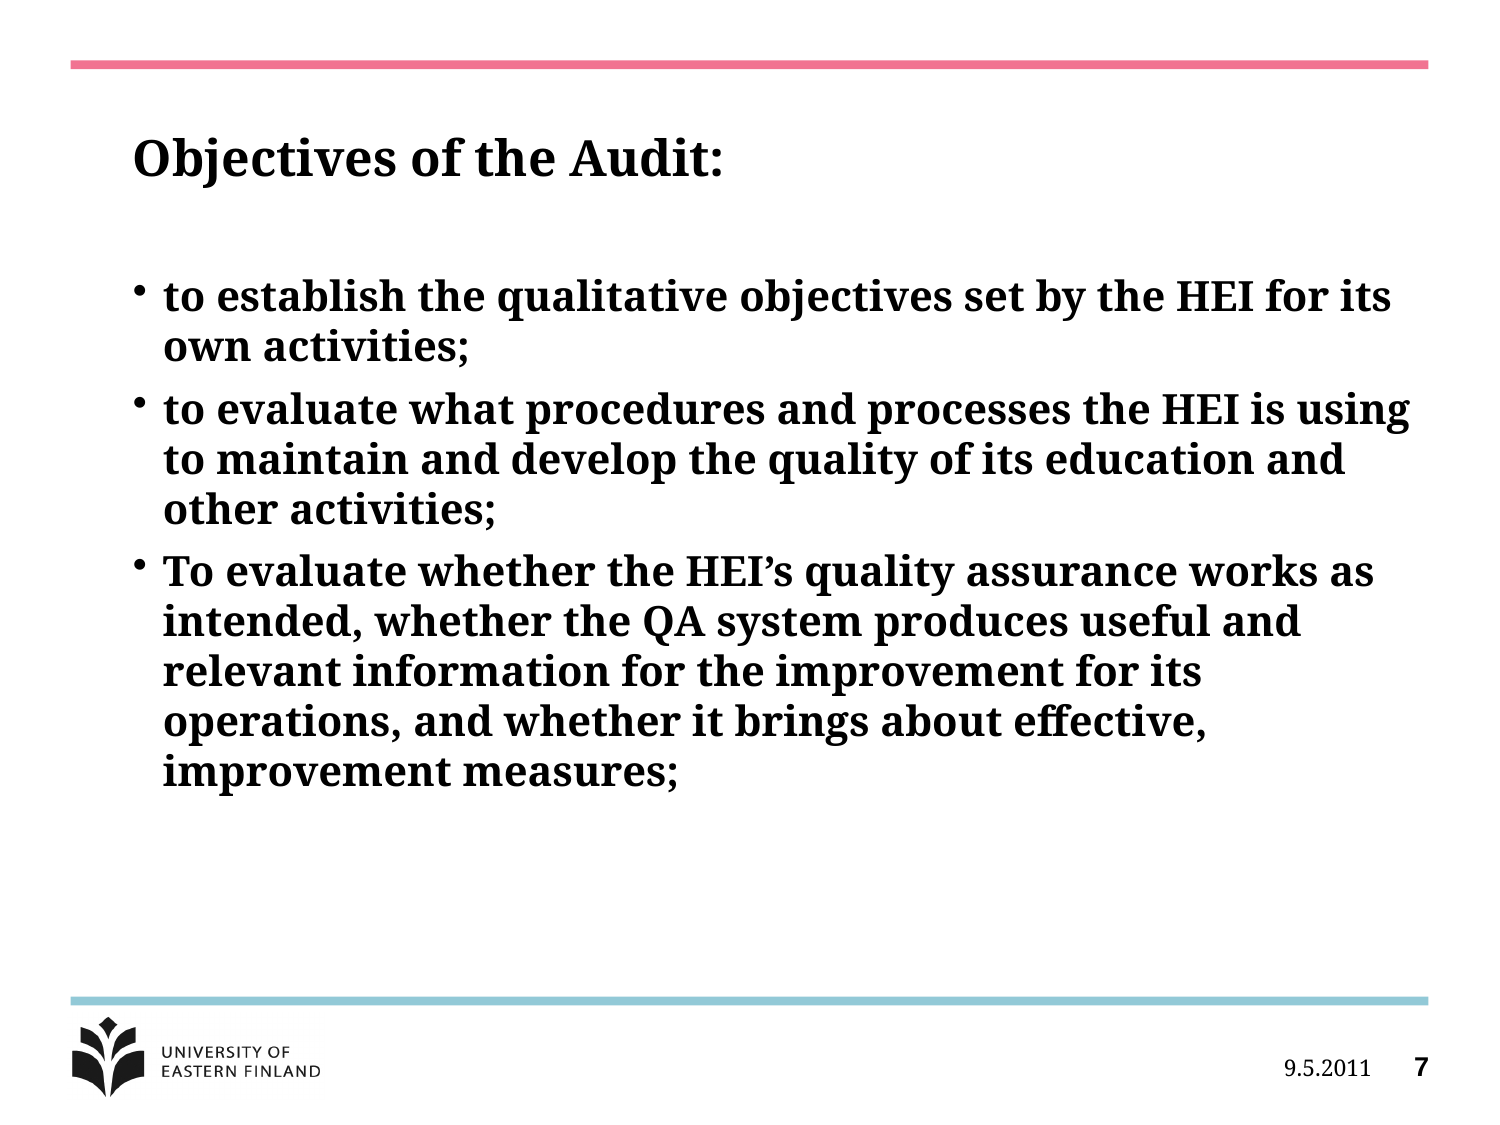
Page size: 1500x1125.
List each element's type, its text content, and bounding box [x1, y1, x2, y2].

title Objectives of the Audit: [117, 107, 1430, 262]
list to establish the qualitative objectives set by the HEI for its own activities; to evaluate what procedures and processes the HEI is using to maintain and develop the quality of its education and other activities; To evaluate whether the HEI’s quality assurance works as intended, whether the QA system produces useful and relevant information for the improvement for its operations, and whether it brings about effective, improvement measures; [117, 262, 1430, 988]
picture [67, 1012, 325, 1100]
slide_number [1228, 1046, 1369, 1089]
slide_number 7 [1369, 1046, 1430, 1089]
